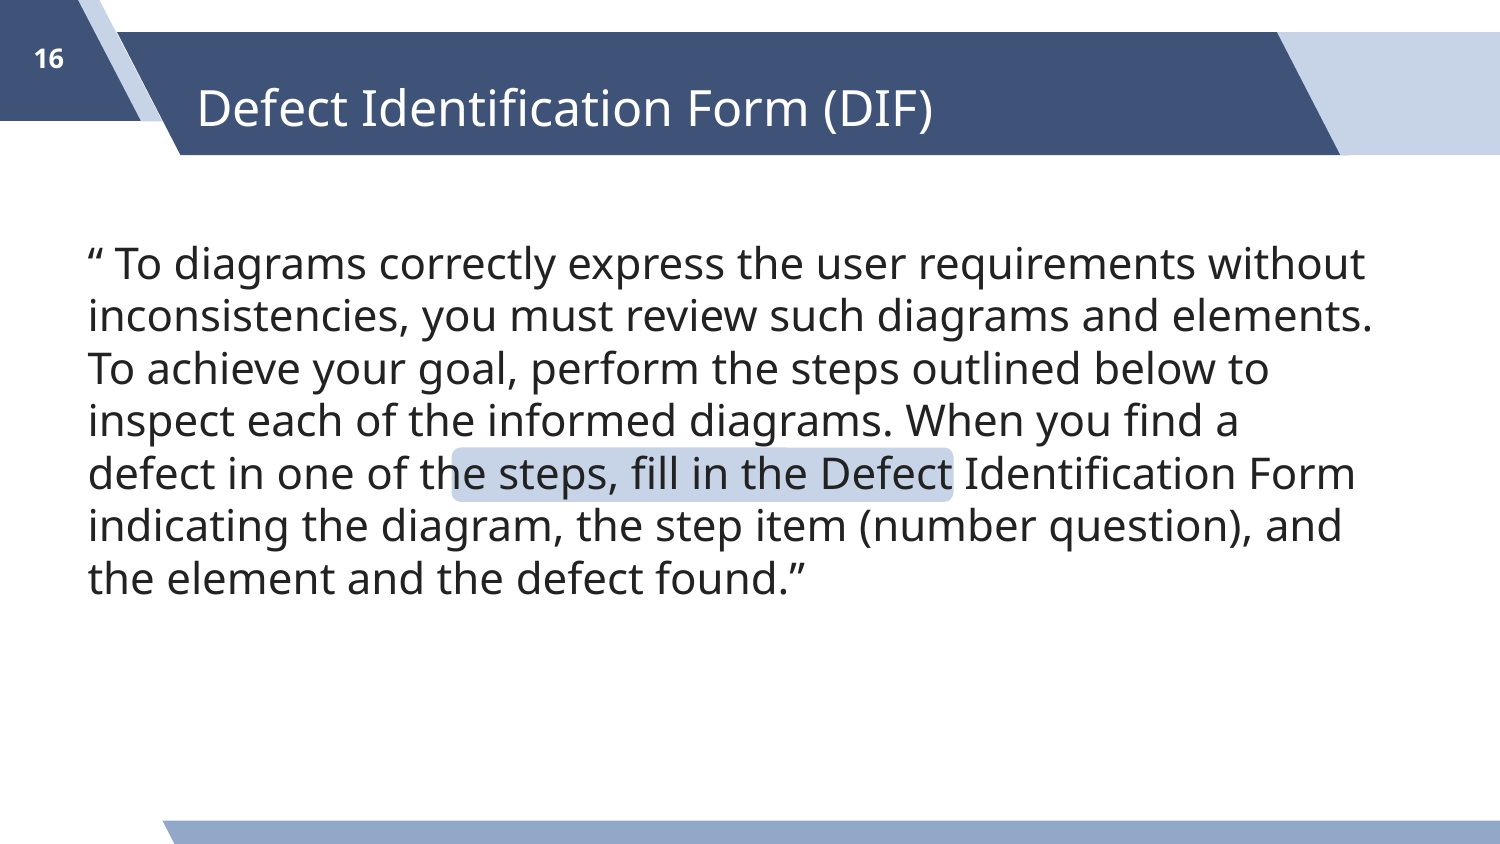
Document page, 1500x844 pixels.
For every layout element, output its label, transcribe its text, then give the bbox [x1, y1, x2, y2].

title Defect Identification Form (DIF) [181, 45, 1285, 169]
slide_number ‹#› [0, 0, 98, 121]
list “ To diagrams correctly express the user requirements without inconsistencies, you must review such diagrams and elements. To achieve your goal, perform the steps outlined below to inspect each of the informed diagrams. When you find a defect in one of the steps, fill in the Defect Identification Form indicating the diagram, the step item (number question), and the element and the defect found.” [72, 220, 1394, 782]
